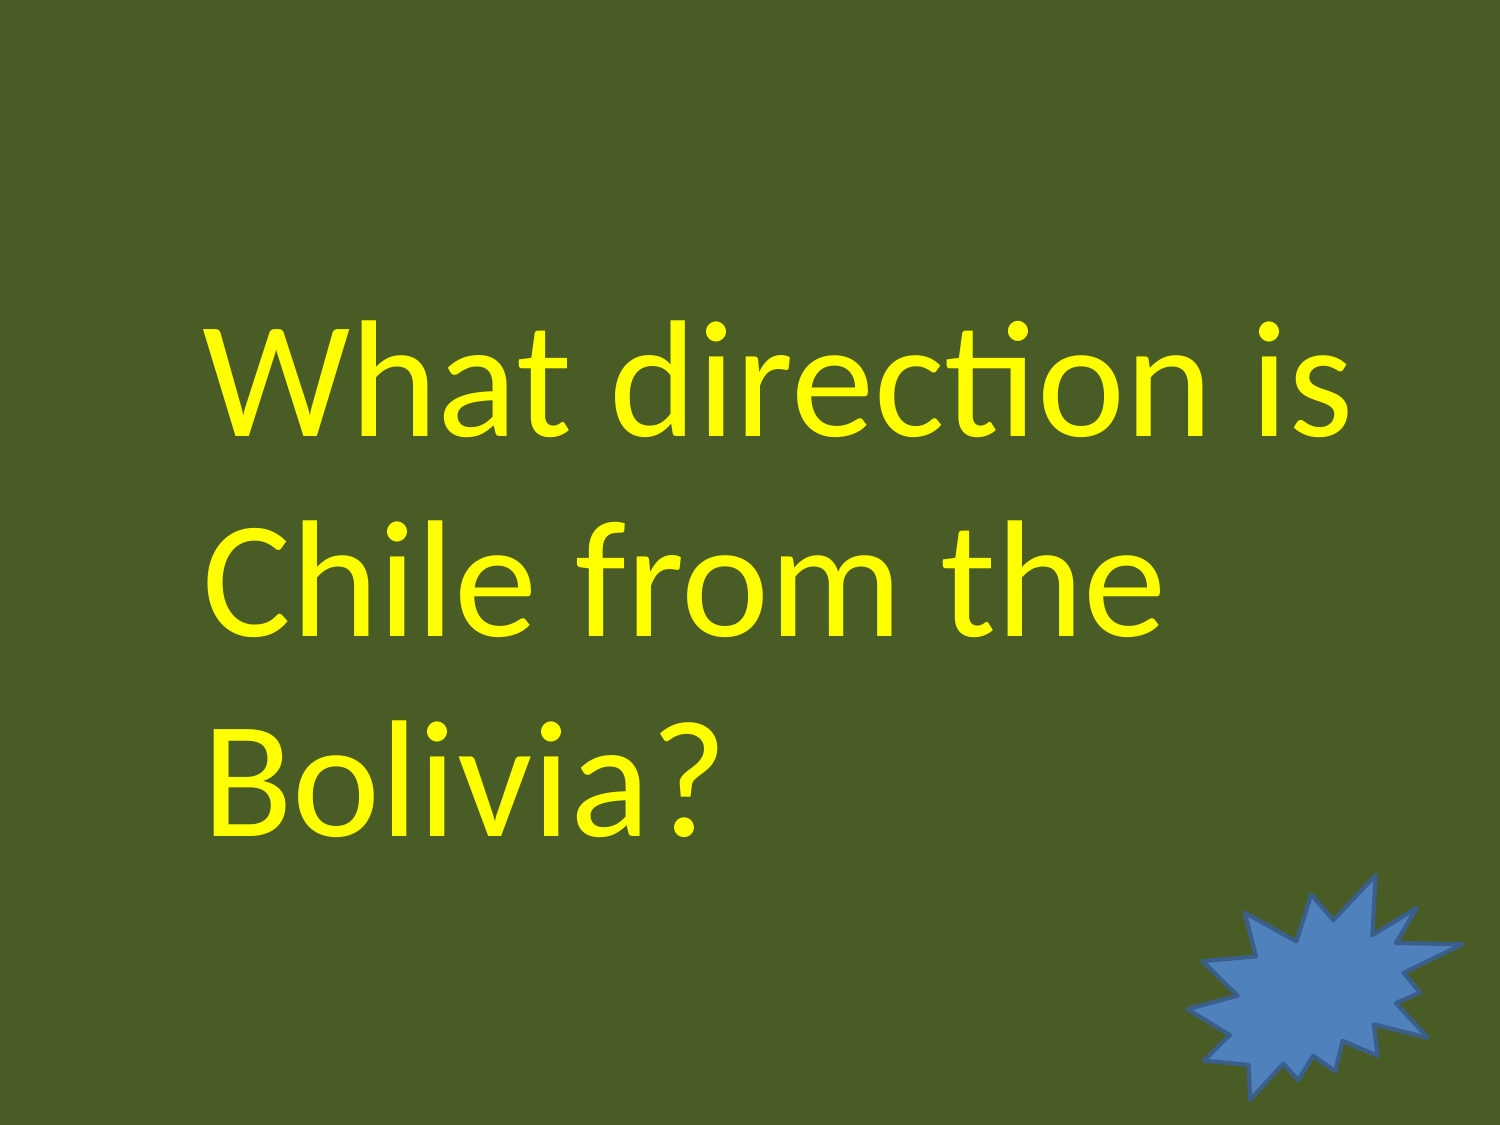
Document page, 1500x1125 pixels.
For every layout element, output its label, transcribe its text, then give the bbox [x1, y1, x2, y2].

text_box What direction is Chile from the Bolivia? [187, 262, 1375, 878]
text_box [1185, 873, 1465, 1102]
